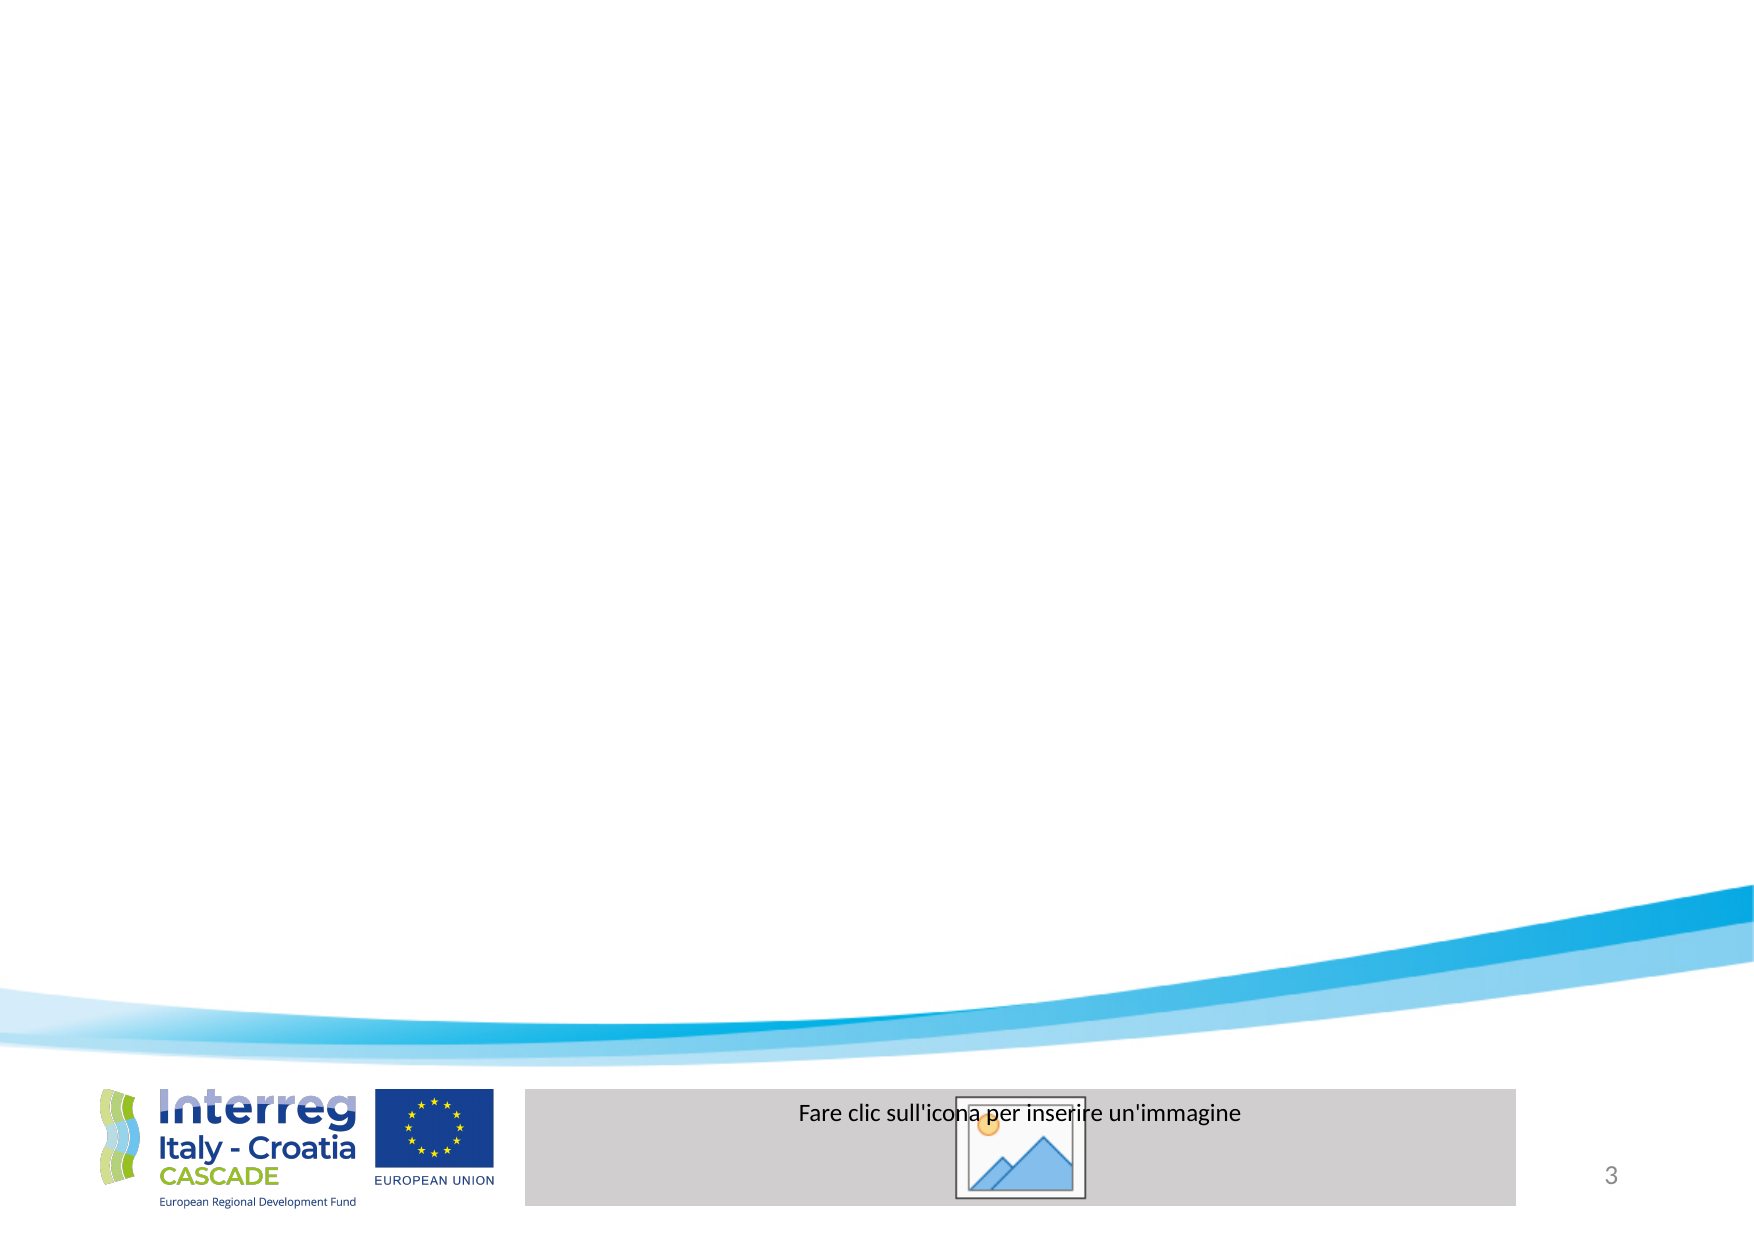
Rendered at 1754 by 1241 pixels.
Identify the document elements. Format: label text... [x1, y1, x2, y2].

slide_number 3 [1532, 1140, 1634, 1207]
picture [0, 884, 1754, 1219]
